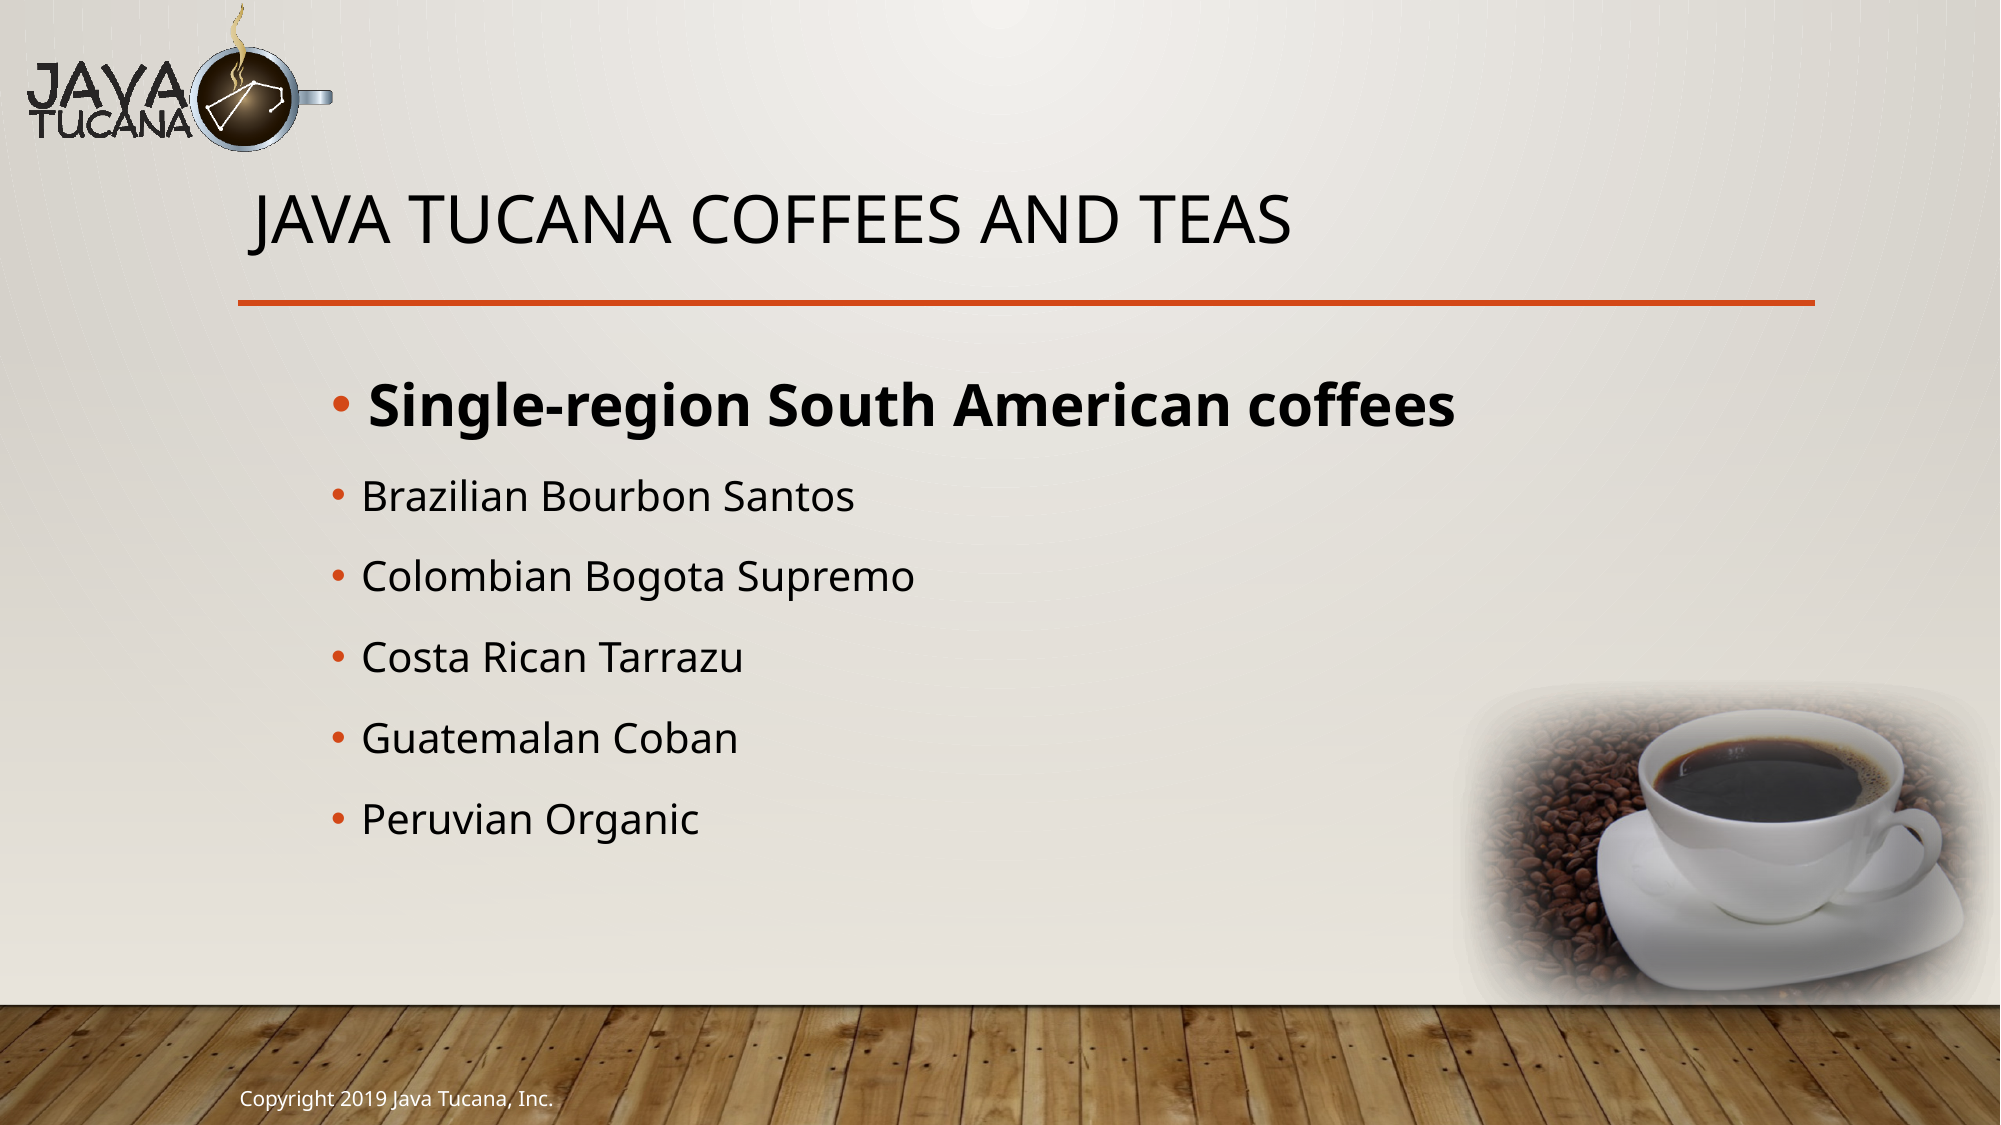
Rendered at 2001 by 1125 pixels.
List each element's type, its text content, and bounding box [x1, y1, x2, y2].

footer Copyright 2019 Java Tucana, Inc. [224, 1074, 1199, 1125]
picture [1694, 767, 1906, 953]
title Java Tucana Coffees and Teas [238, 178, 1814, 305]
list Single-region South American coffees Brazilian Bourbon Santos Colombian Bogota Supremo Costa Rican Tarrazu Guatemalan Coban Peruvian Organic [316, 347, 1694, 1005]
picture [0, 1005, 2000, 1125]
picture [13, 0, 341, 159]
